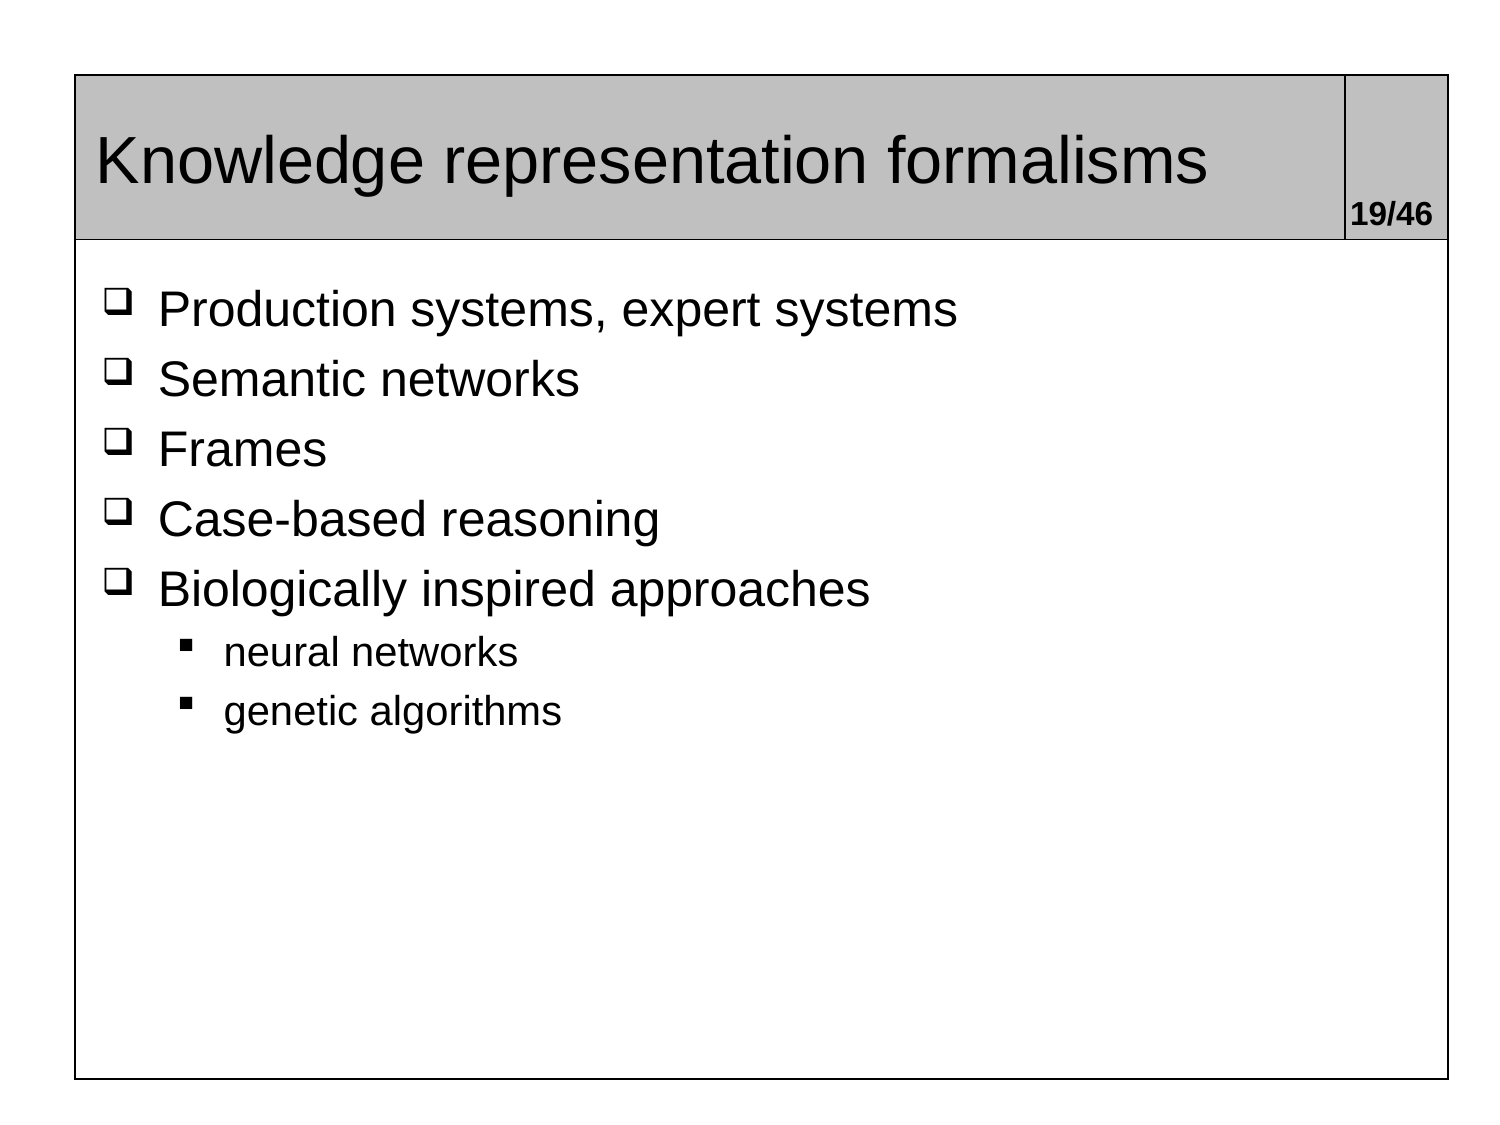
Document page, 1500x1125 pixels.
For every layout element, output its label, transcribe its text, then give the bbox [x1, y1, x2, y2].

slide_number 19/46 [1346, 74, 1449, 239]
title Knowledge representation formalisms [74, 74, 1346, 239]
list Production systems, expert systems Semantic networks Frames Case-based reasoning Biologically inspired approaches neural networks genetic algorithms [74, 239, 1449, 1080]
